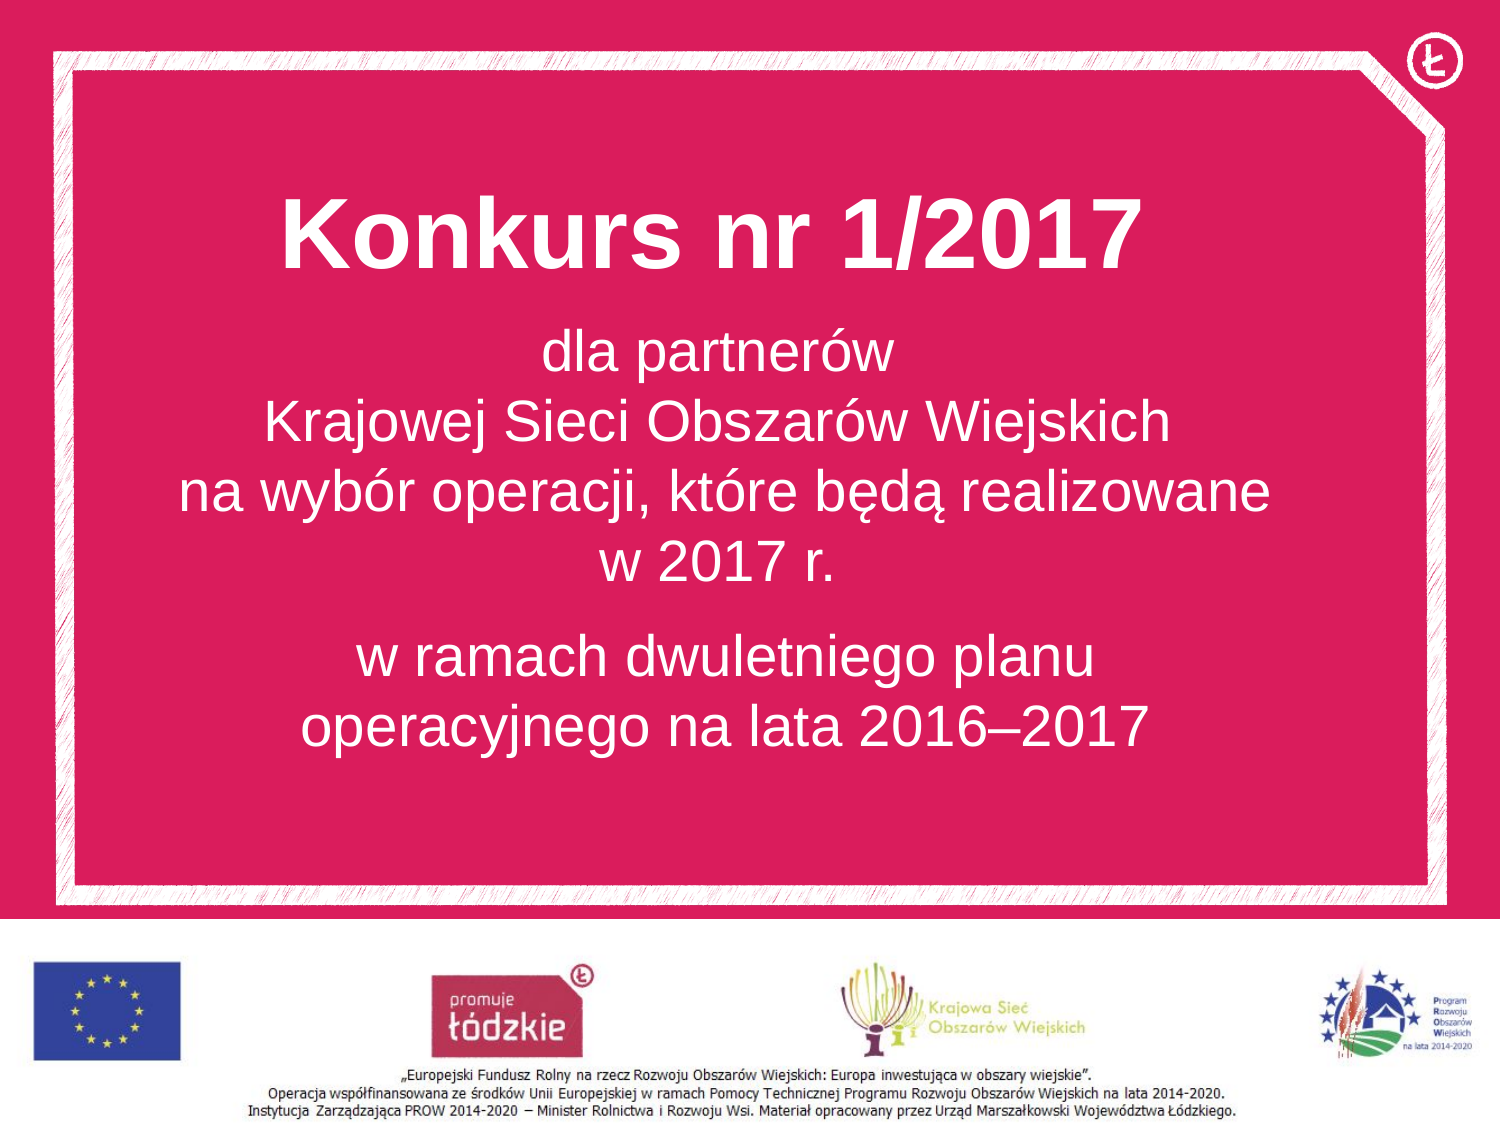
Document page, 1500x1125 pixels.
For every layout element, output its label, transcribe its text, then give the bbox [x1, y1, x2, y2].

text_box [93, 54, 1436, 152]
text_box Konkurs nr 1/2017 dla partnerów Krajowej Sieci Obszarów Wiejskich na wybór operacji, które będą realizowane w 2017 r. w ramach dwuletniego planu operacyjnego na lata 2016–2017 [159, 160, 1294, 766]
picture [0, 32, 1500, 1125]
